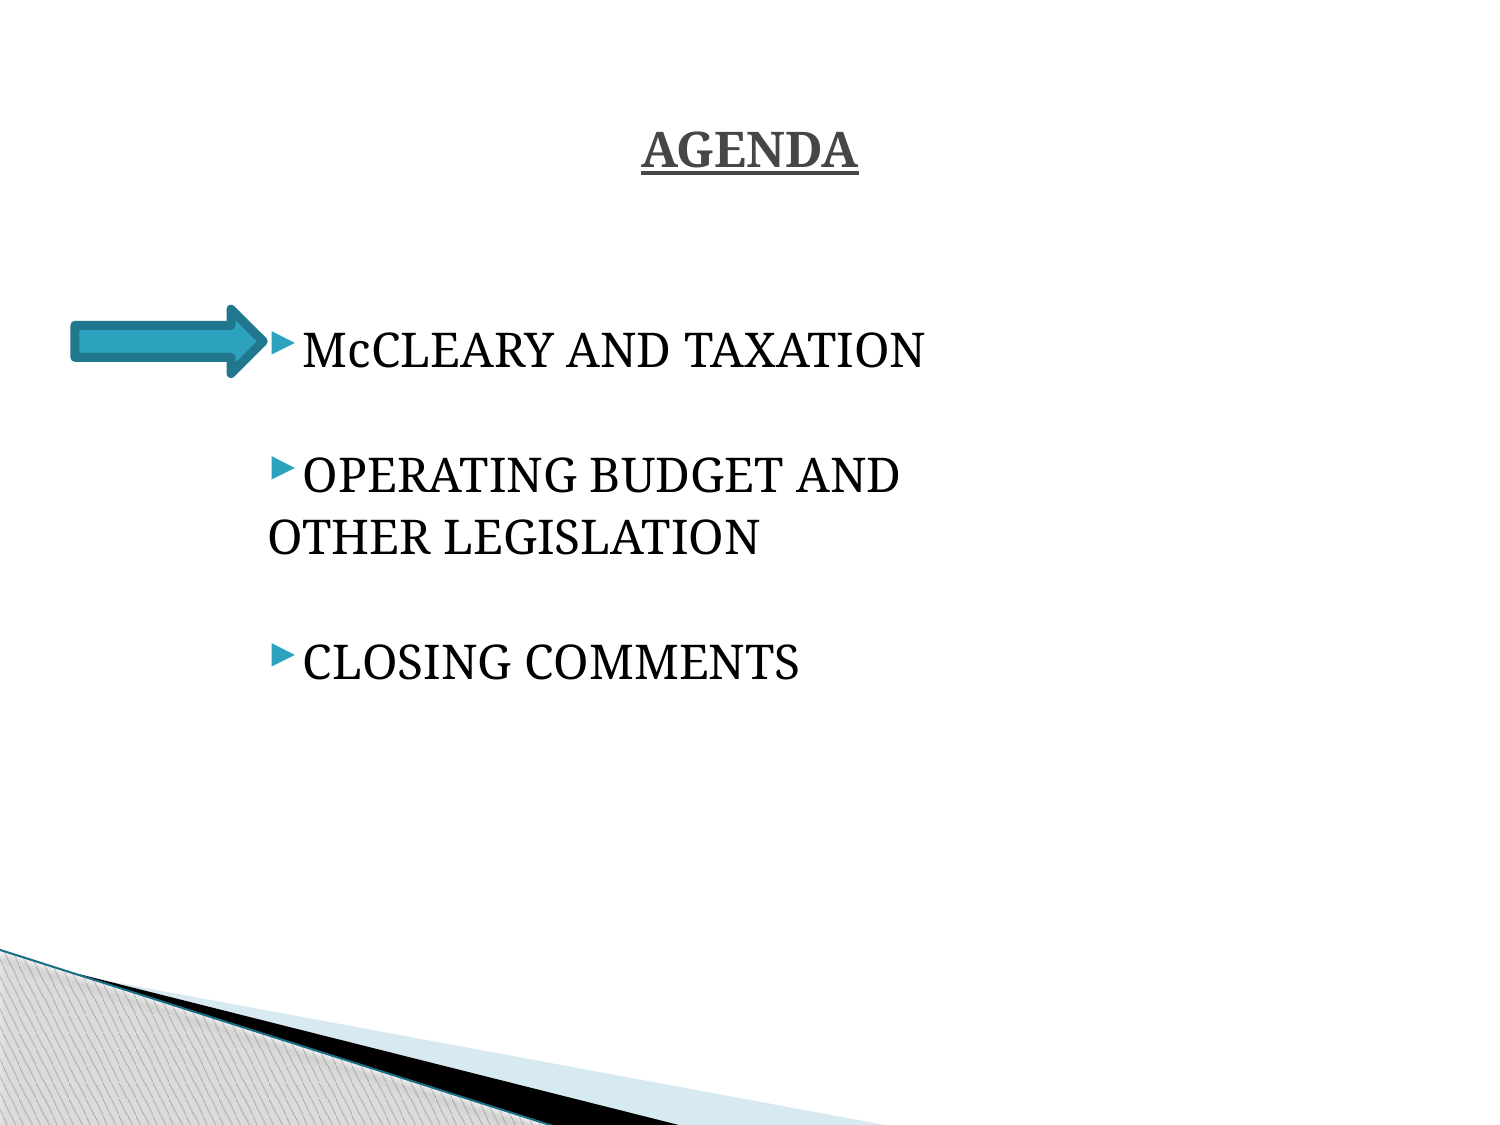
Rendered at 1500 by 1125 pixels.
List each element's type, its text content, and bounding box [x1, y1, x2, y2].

title AGENDA [75, 45, 1425, 233]
text_box [70, 304, 268, 378]
list McCLEARY AND TAXATION OPERATING BUDGET AND OTHER LEGISLATION CLOSING COMMENTS [237, 249, 1325, 993]
